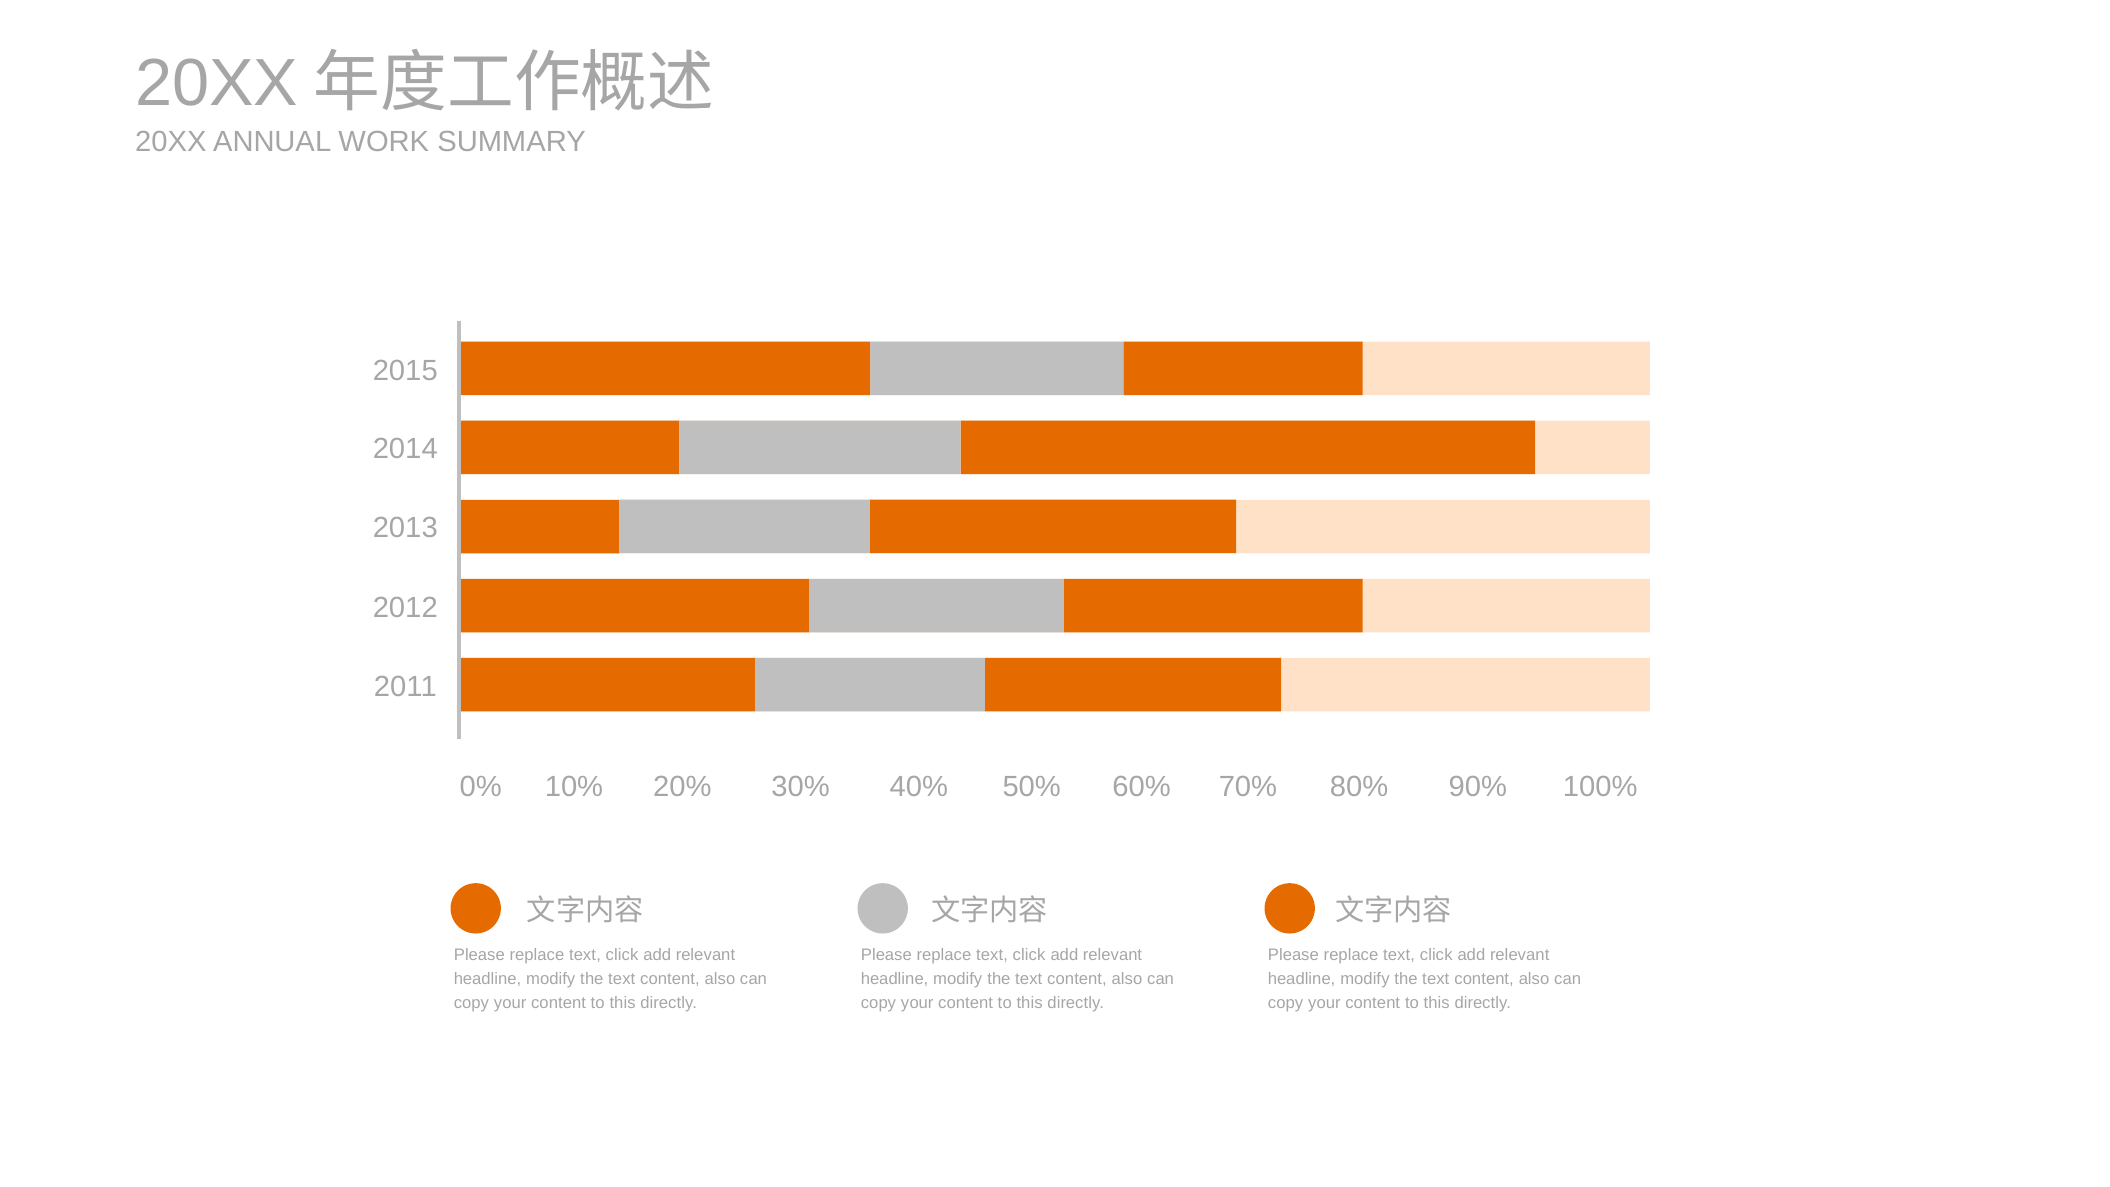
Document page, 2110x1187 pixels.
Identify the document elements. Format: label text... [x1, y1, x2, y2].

text_box Please replace text, click add relevant headline, modify the text content, also can copy your content to this directly. [439, 932, 808, 1020]
text_box Please replace text, click add relevant headline, modify the text content, also can copy your content to this directly. [846, 932, 1215, 1020]
text_box [1263, 882, 1316, 932]
text_box 20XX年度工作概述 [135, 38, 783, 119]
text_box [449, 882, 502, 932]
text_box Please replace text, click add relevant headline, modify the text content, also can copy your content to this directly. [1253, 932, 1622, 1020]
text_box 20XX ANNUAL WORK SUMMARY [135, 122, 596, 158]
text_box 文字内容 [916, 876, 1063, 932]
text_box 文字内容 [1320, 876, 1468, 932]
text_box [856, 882, 909, 932]
text_box 文字内容 [512, 876, 659, 932]
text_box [357, 321, 1654, 807]
